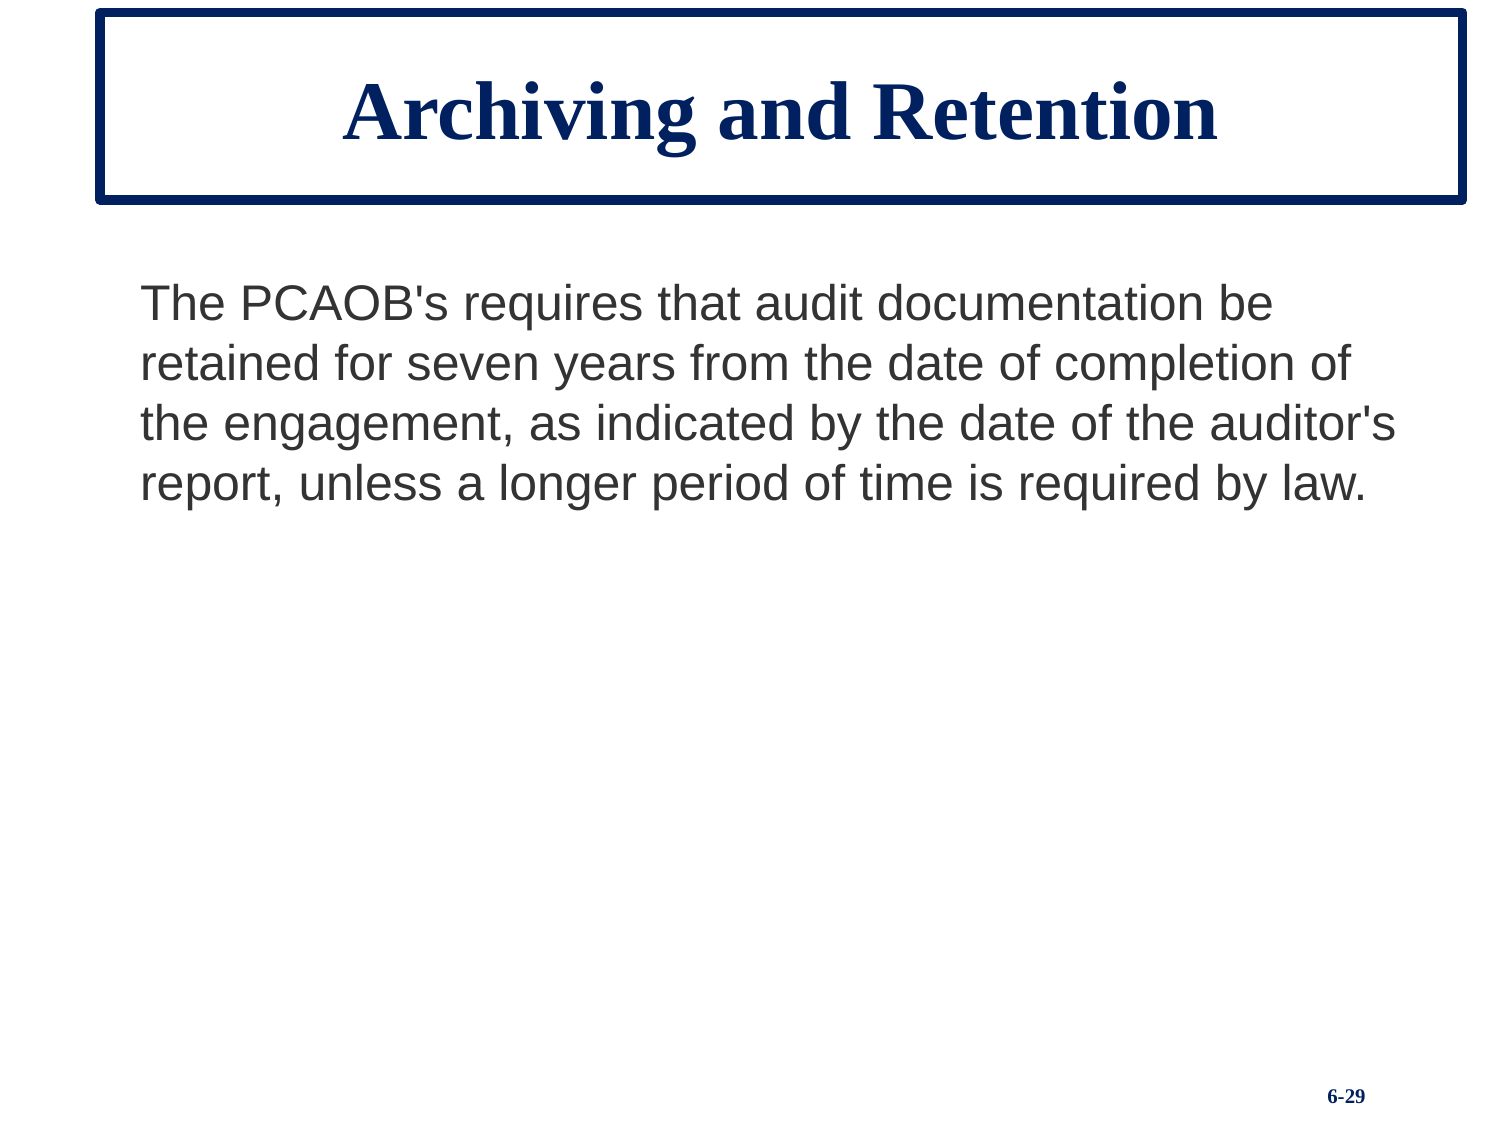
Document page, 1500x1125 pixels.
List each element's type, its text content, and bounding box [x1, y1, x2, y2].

list The PCAOB's requires that audit documentation be retained for seven years from the date of completion of the engagement, as indicated by the date of the auditor's report, unless a longer period of time is required by law. [125, 262, 1425, 1075]
title Archiving and Retention [95, 8, 1467, 205]
slide_number 6-29 [1312, 1074, 1400, 1125]
